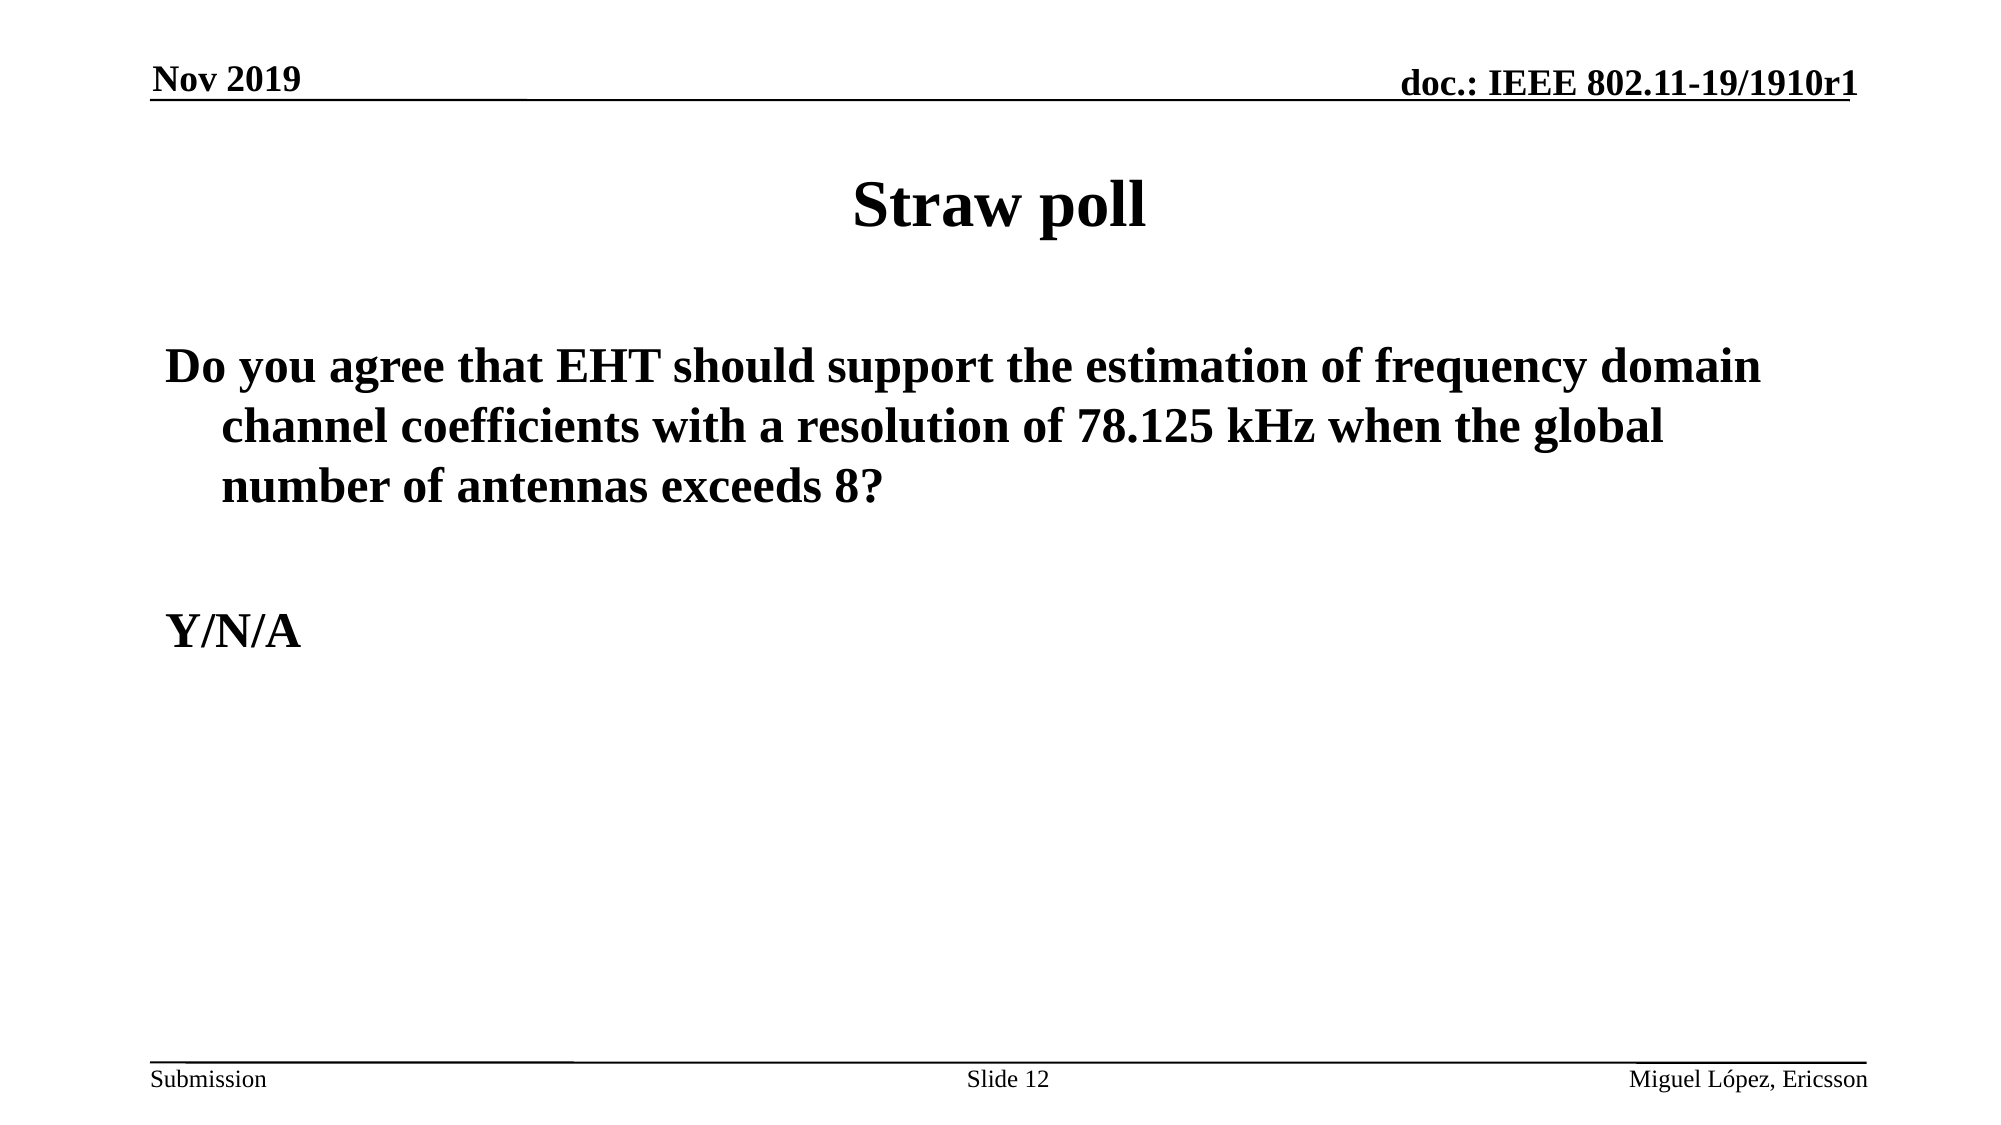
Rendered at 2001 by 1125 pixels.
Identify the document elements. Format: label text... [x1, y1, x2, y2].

title Straw poll [149, 112, 1850, 288]
footer Miguel López, Ericsson [1171, 1061, 1869, 1093]
slide_number Slide 12 [950, 1061, 1067, 1123]
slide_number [152, 54, 563, 100]
list Do you agree that EHT should support the estimation of frequency domain channel coefficients with a resolution of 78.125 kHz when the global number of antennas exceeds 8? Y/N/A [149, 324, 1850, 1000]
